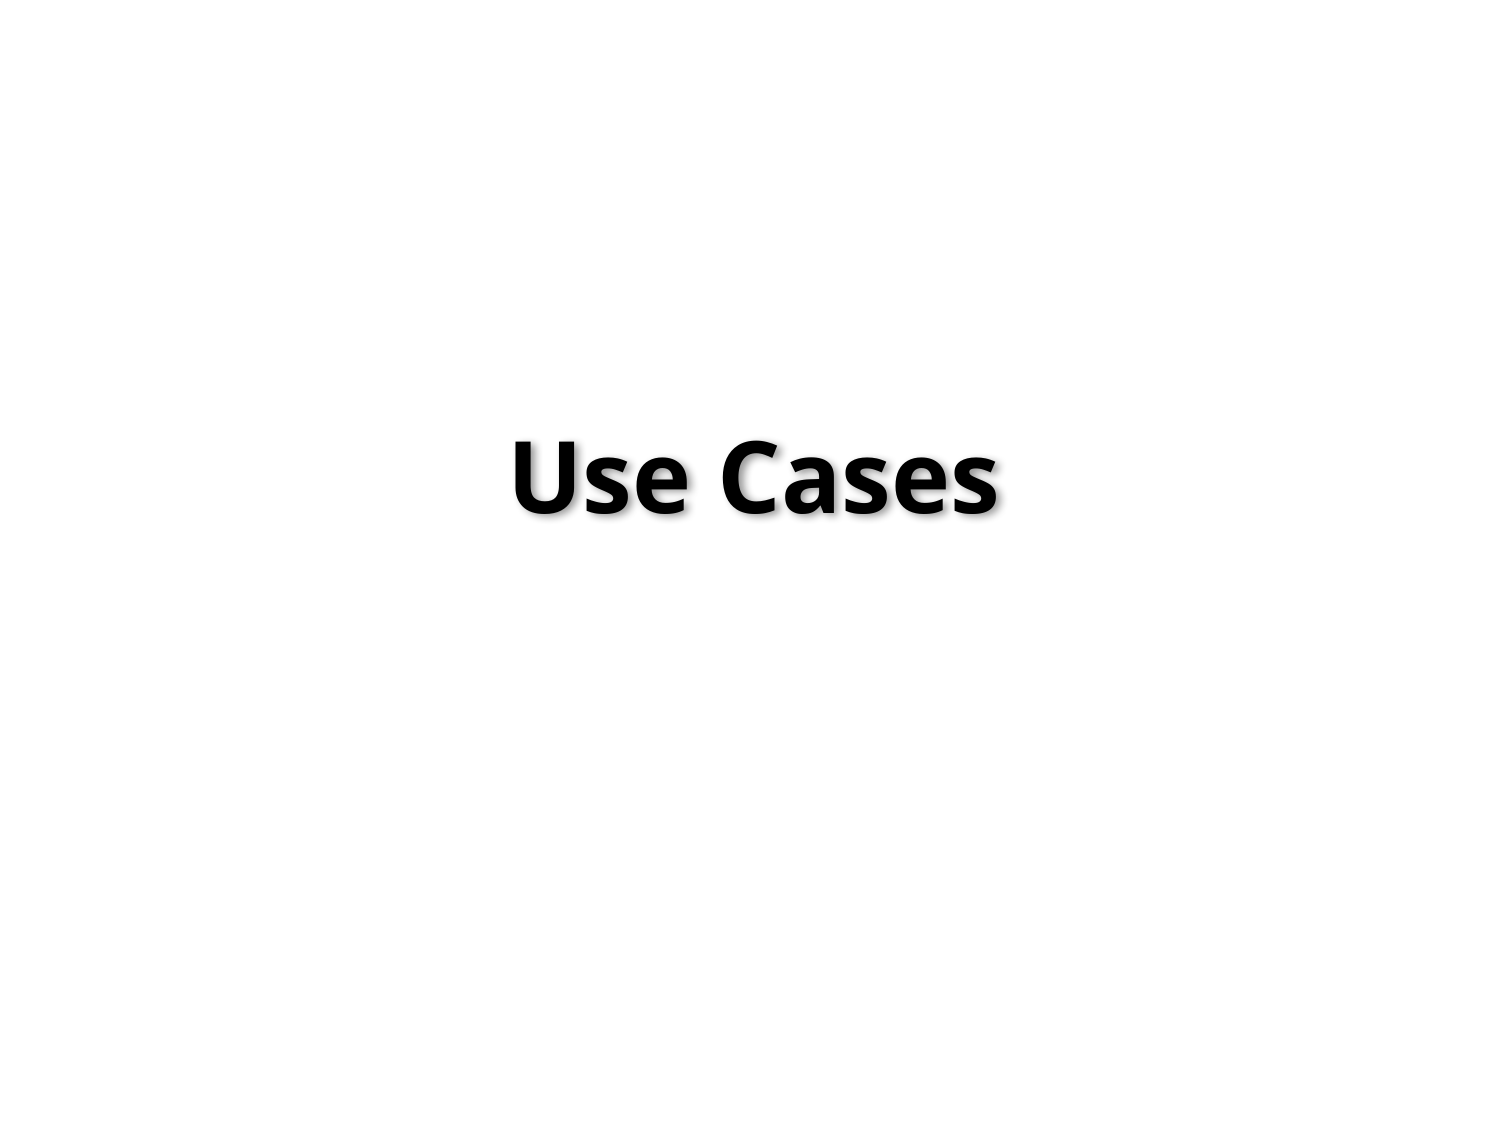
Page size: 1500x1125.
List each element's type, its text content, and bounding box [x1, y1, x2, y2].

text_box Use Cases [3, 349, 1500, 598]
